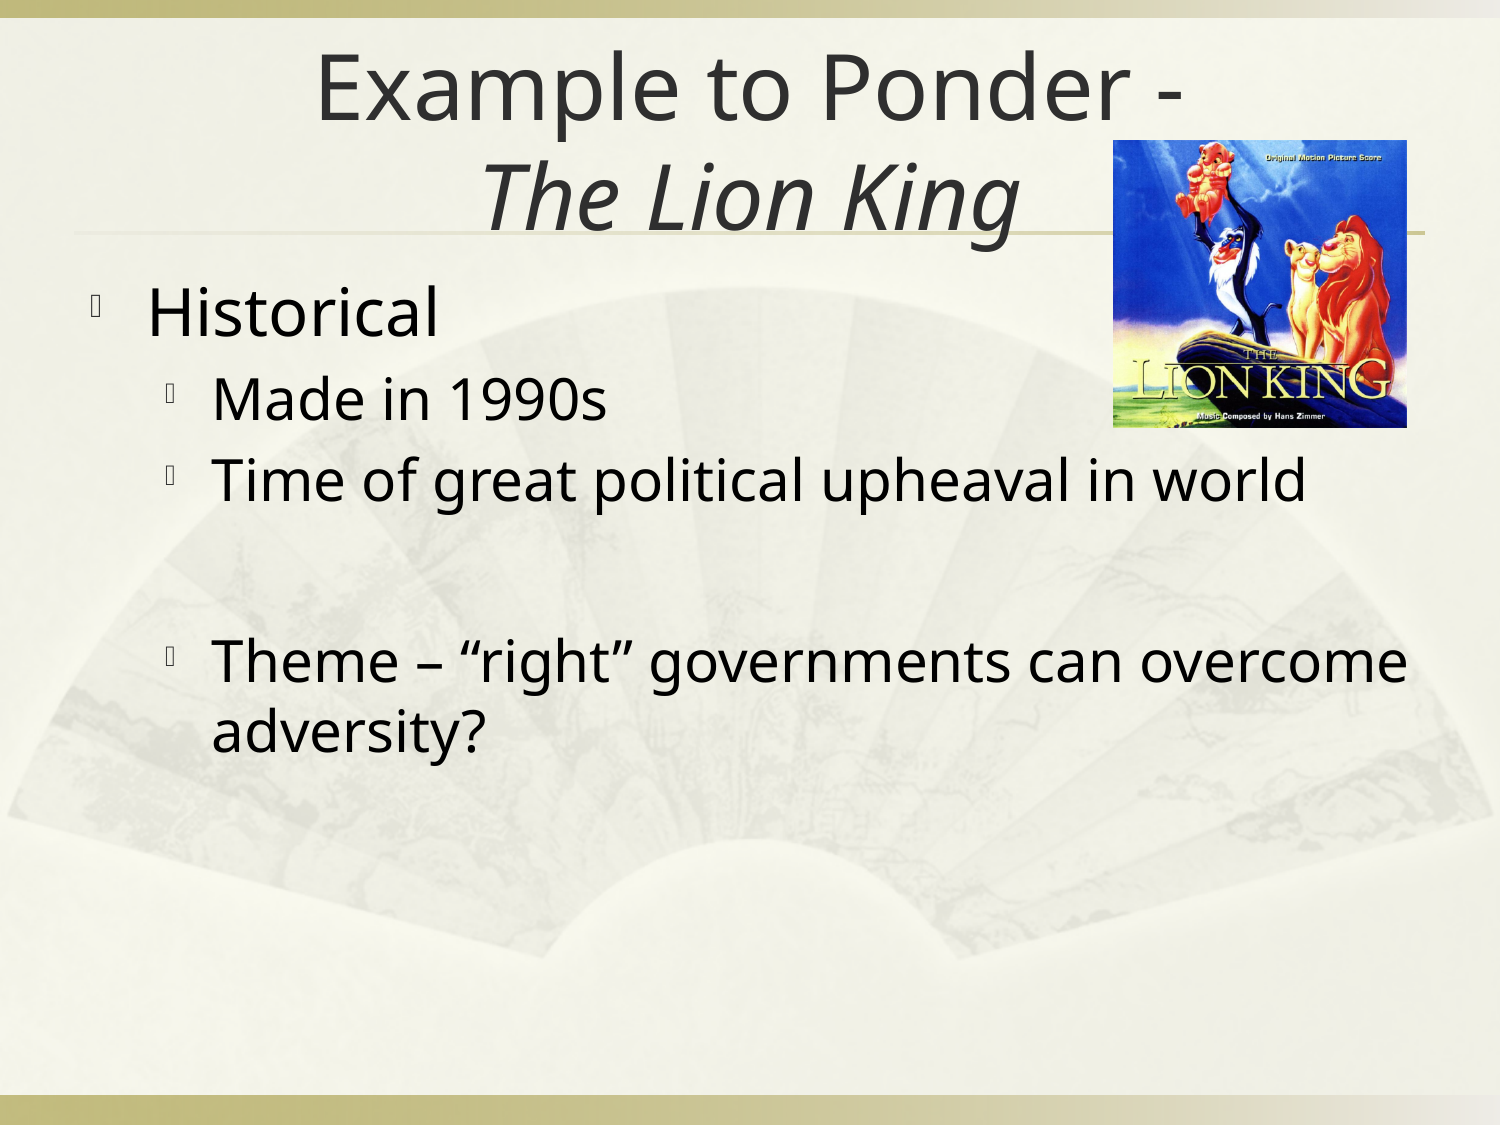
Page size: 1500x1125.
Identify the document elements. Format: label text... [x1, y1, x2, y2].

list Historical Made in 1990s Time of great political upheaval in world Theme – “right” governments can overcome adversity? [74, 262, 1426, 1032]
title Example to Ponder - The Lion King [74, 44, 1426, 233]
picture [1112, 140, 1407, 428]
